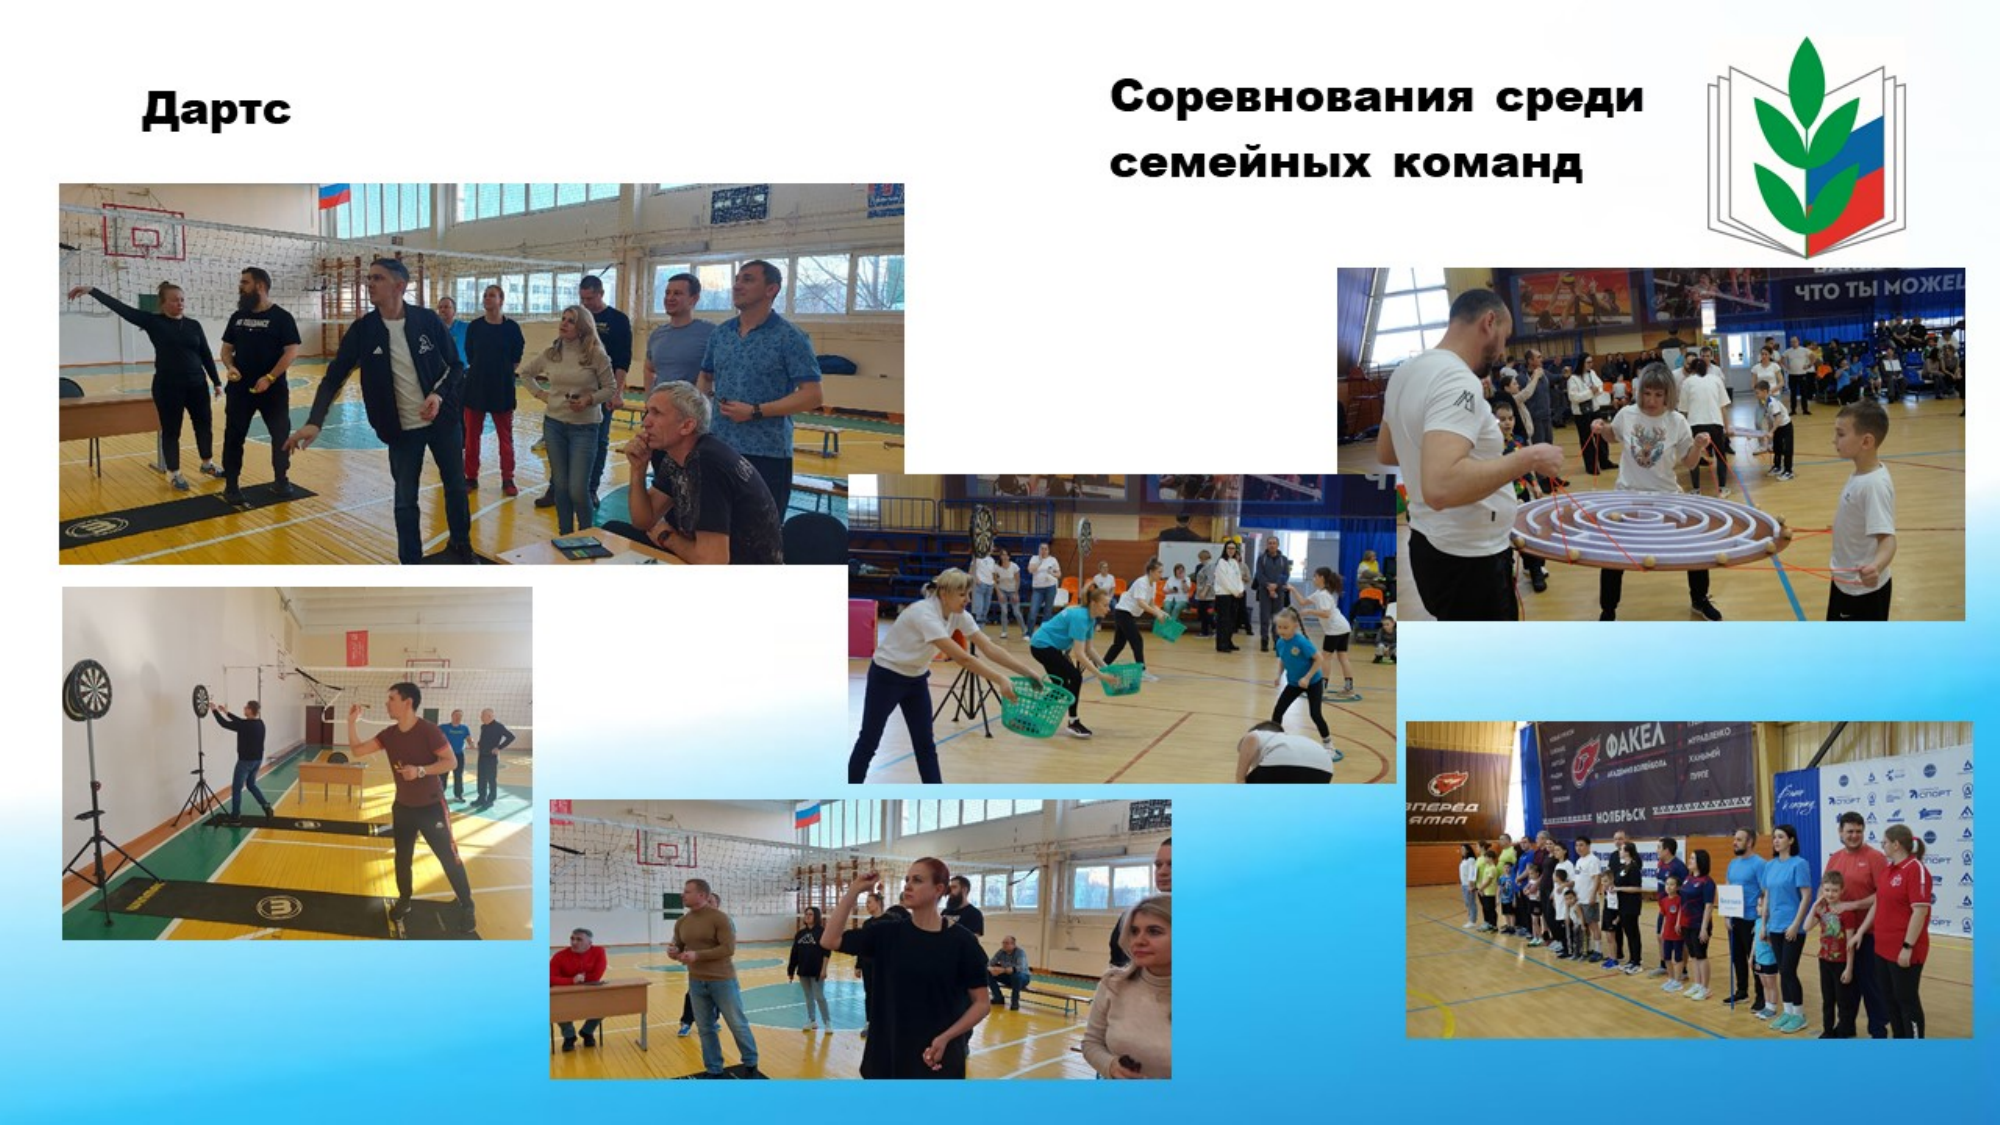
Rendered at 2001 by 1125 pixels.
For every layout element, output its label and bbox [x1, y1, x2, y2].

list [0, 0, 2000, 1125]
